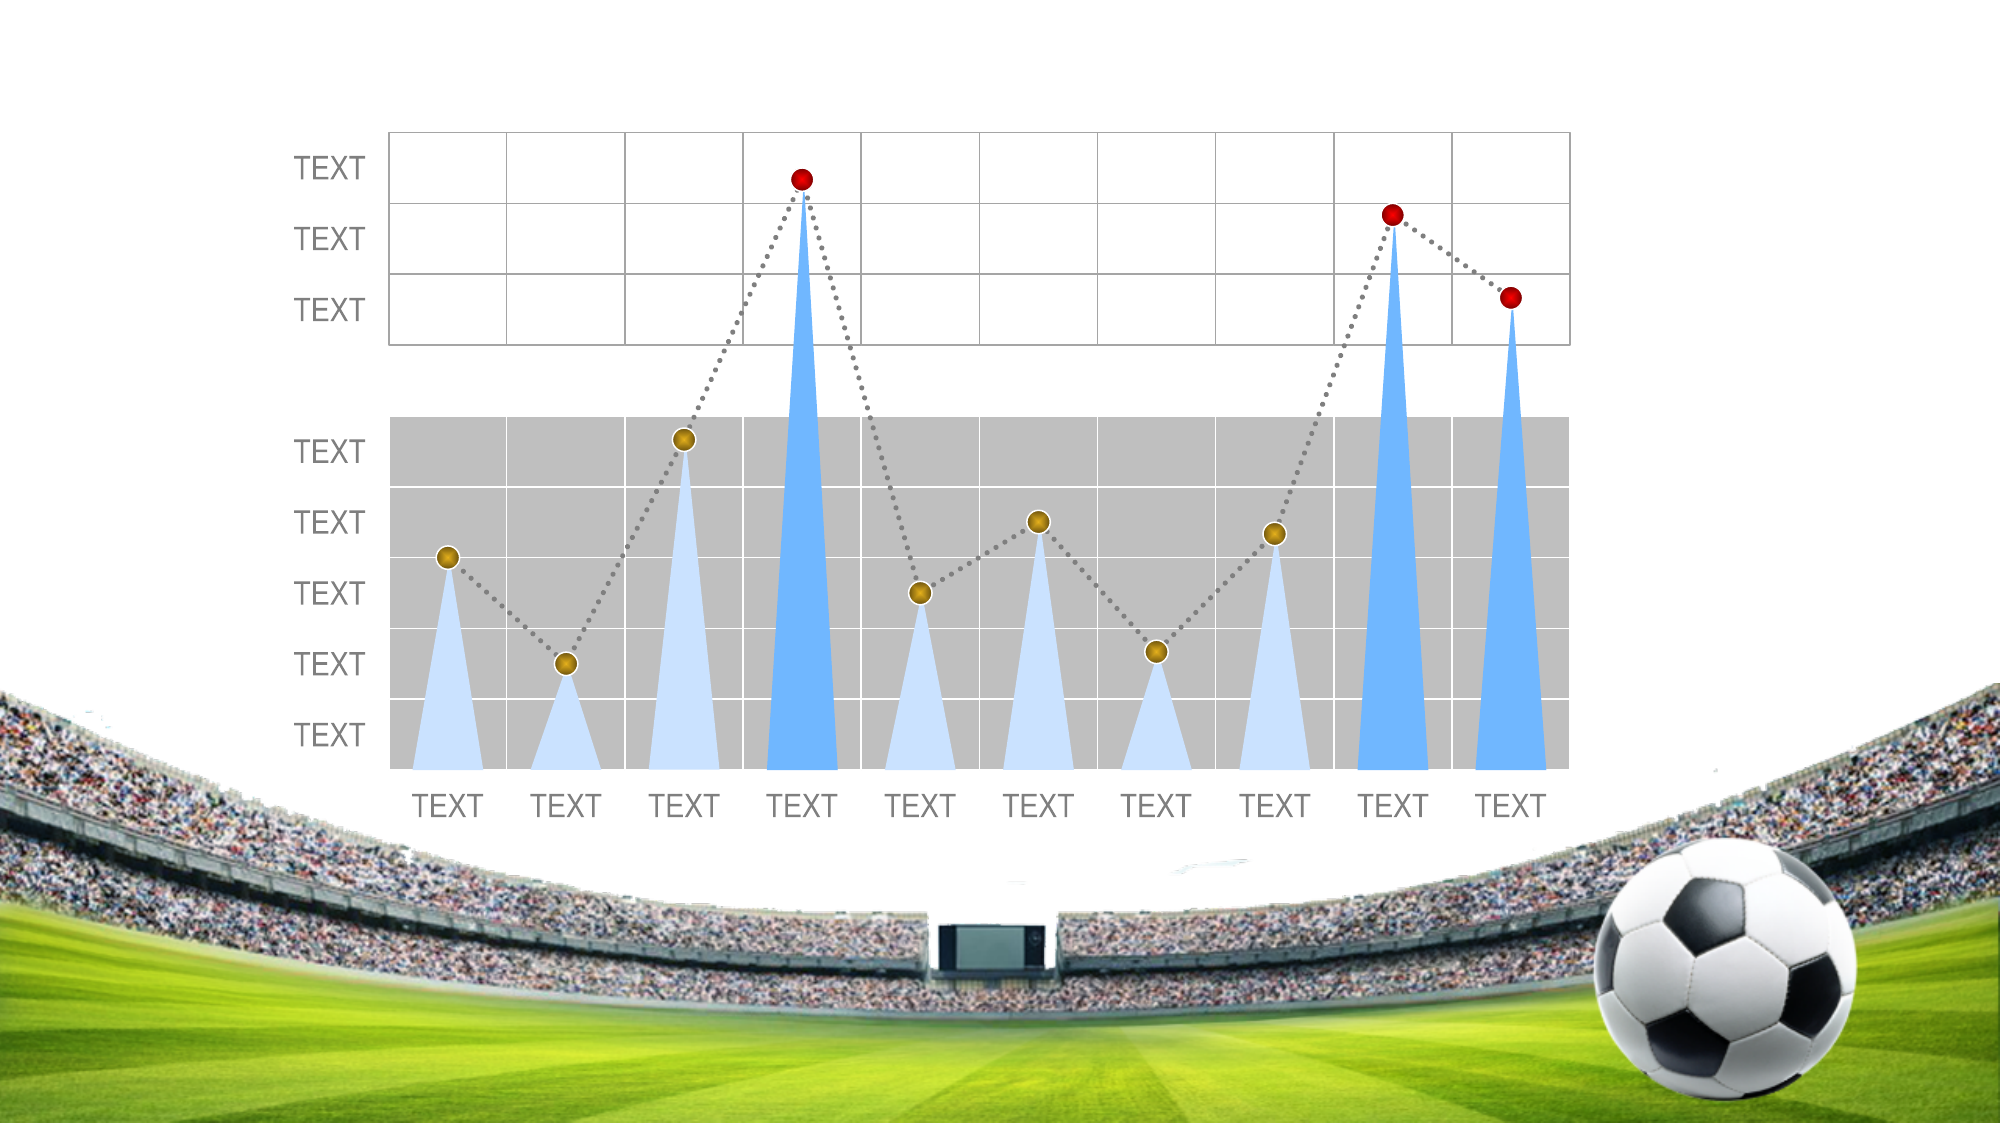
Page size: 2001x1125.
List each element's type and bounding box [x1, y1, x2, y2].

picture [0, 683, 2000, 1123]
text_box [294, 132, 1571, 818]
